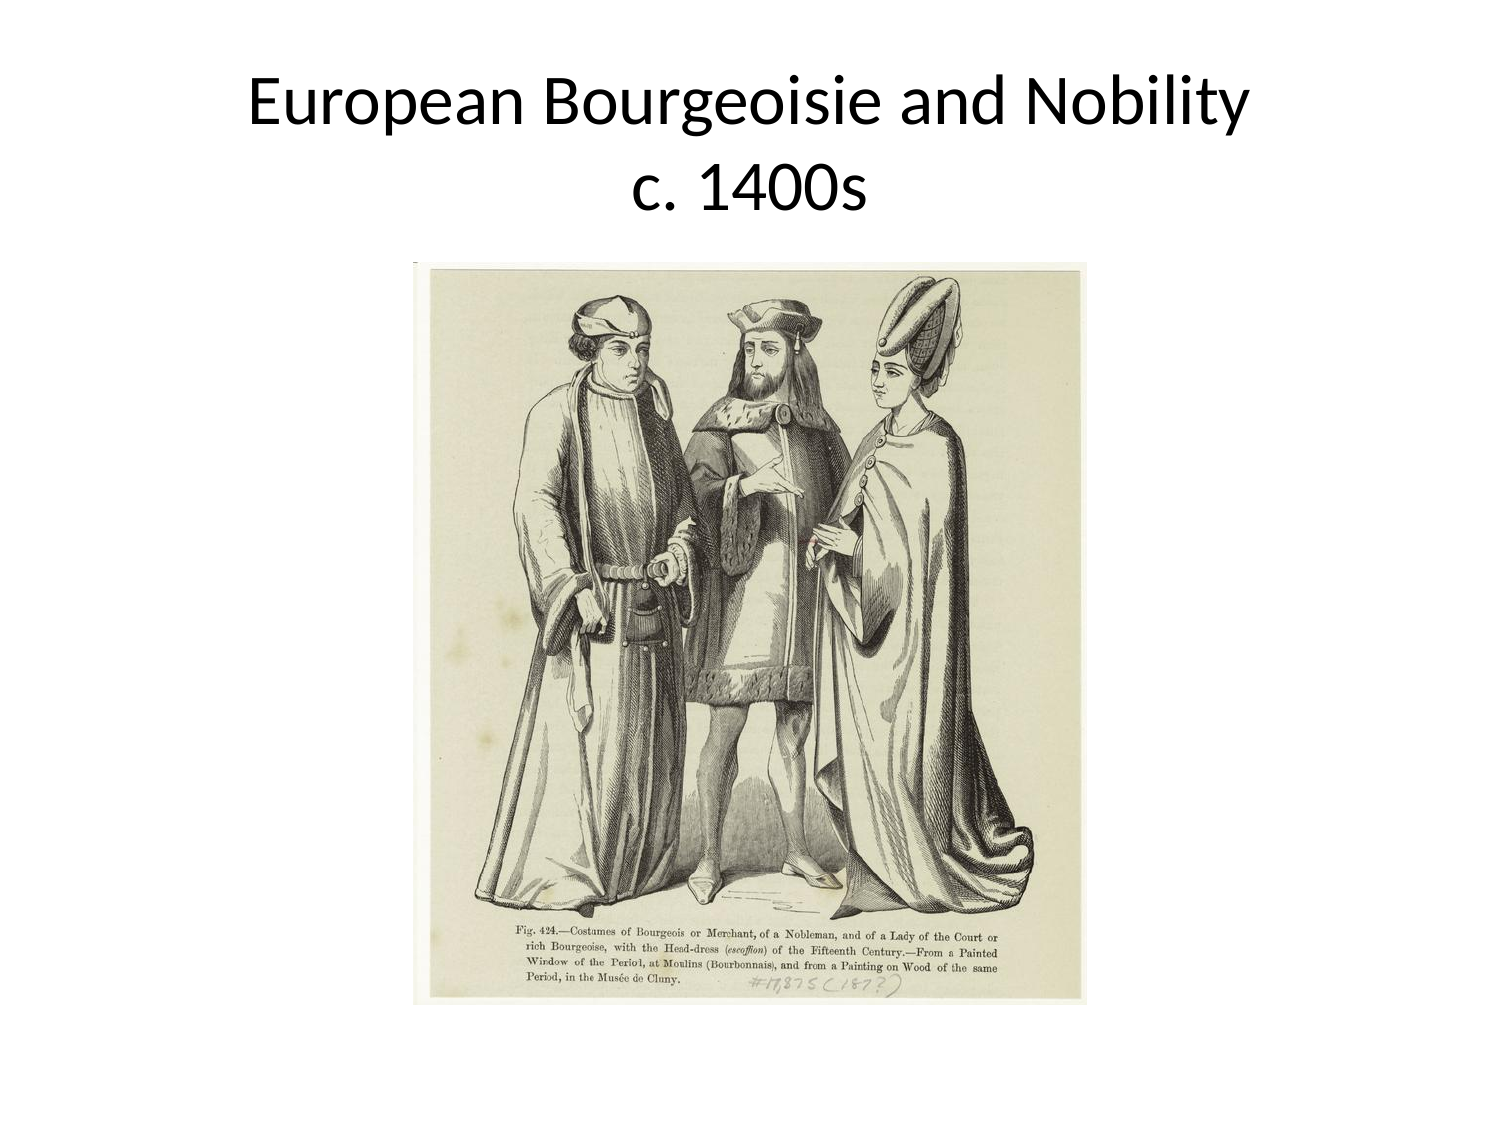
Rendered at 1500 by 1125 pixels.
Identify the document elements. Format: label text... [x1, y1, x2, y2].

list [74, 262, 1426, 1006]
title European Bourgeoisie and Nobility c. 1400s [75, 45, 1425, 233]
